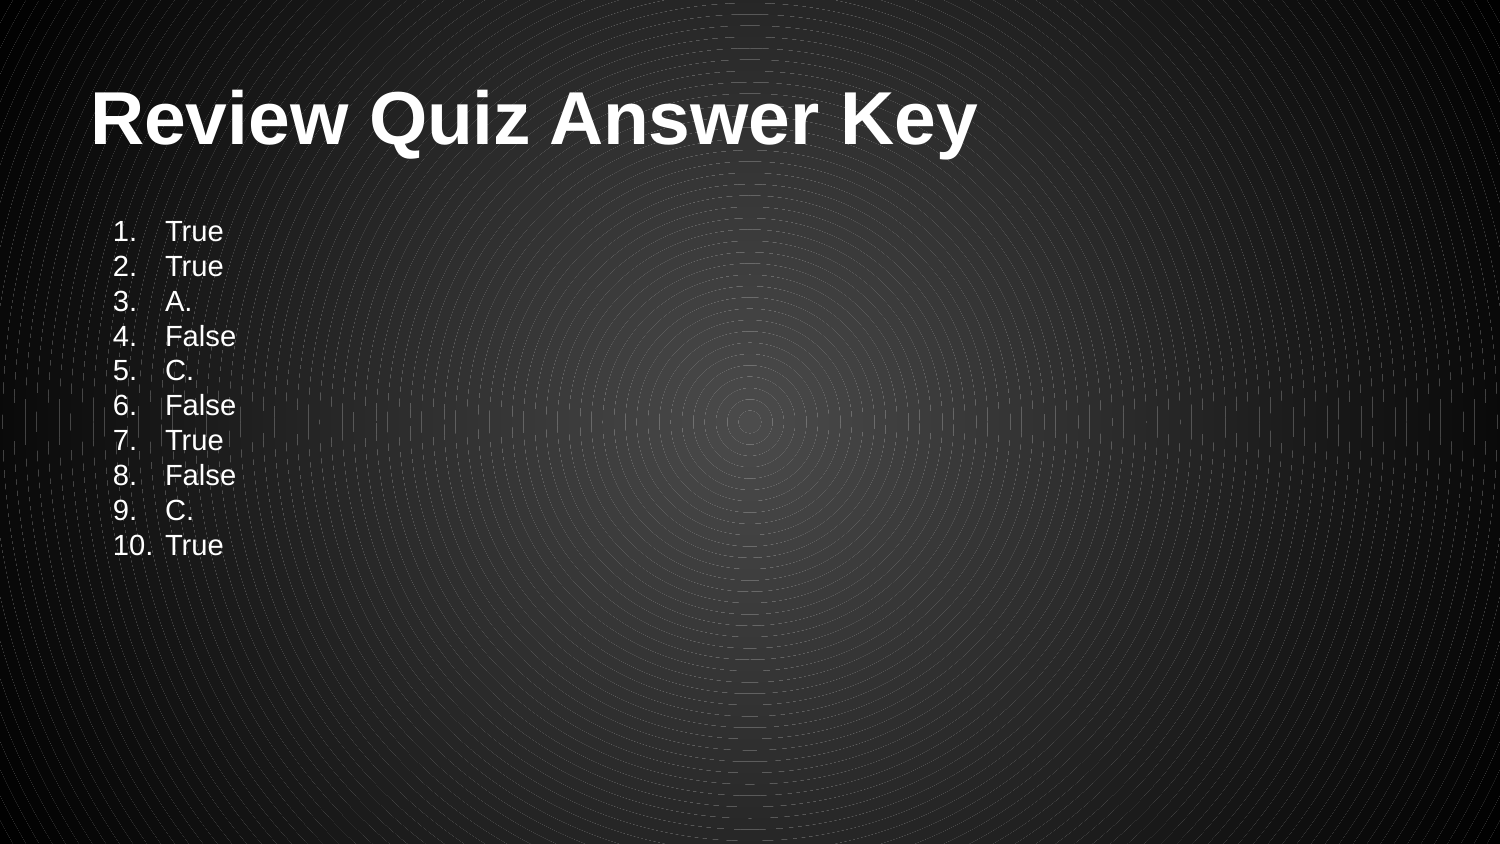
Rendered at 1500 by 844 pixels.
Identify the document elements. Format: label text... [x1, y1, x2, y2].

list True True A. False C. False True False C. True [75, 196, 1425, 808]
title Review Quiz Answer Key [75, 33, 1425, 175]
